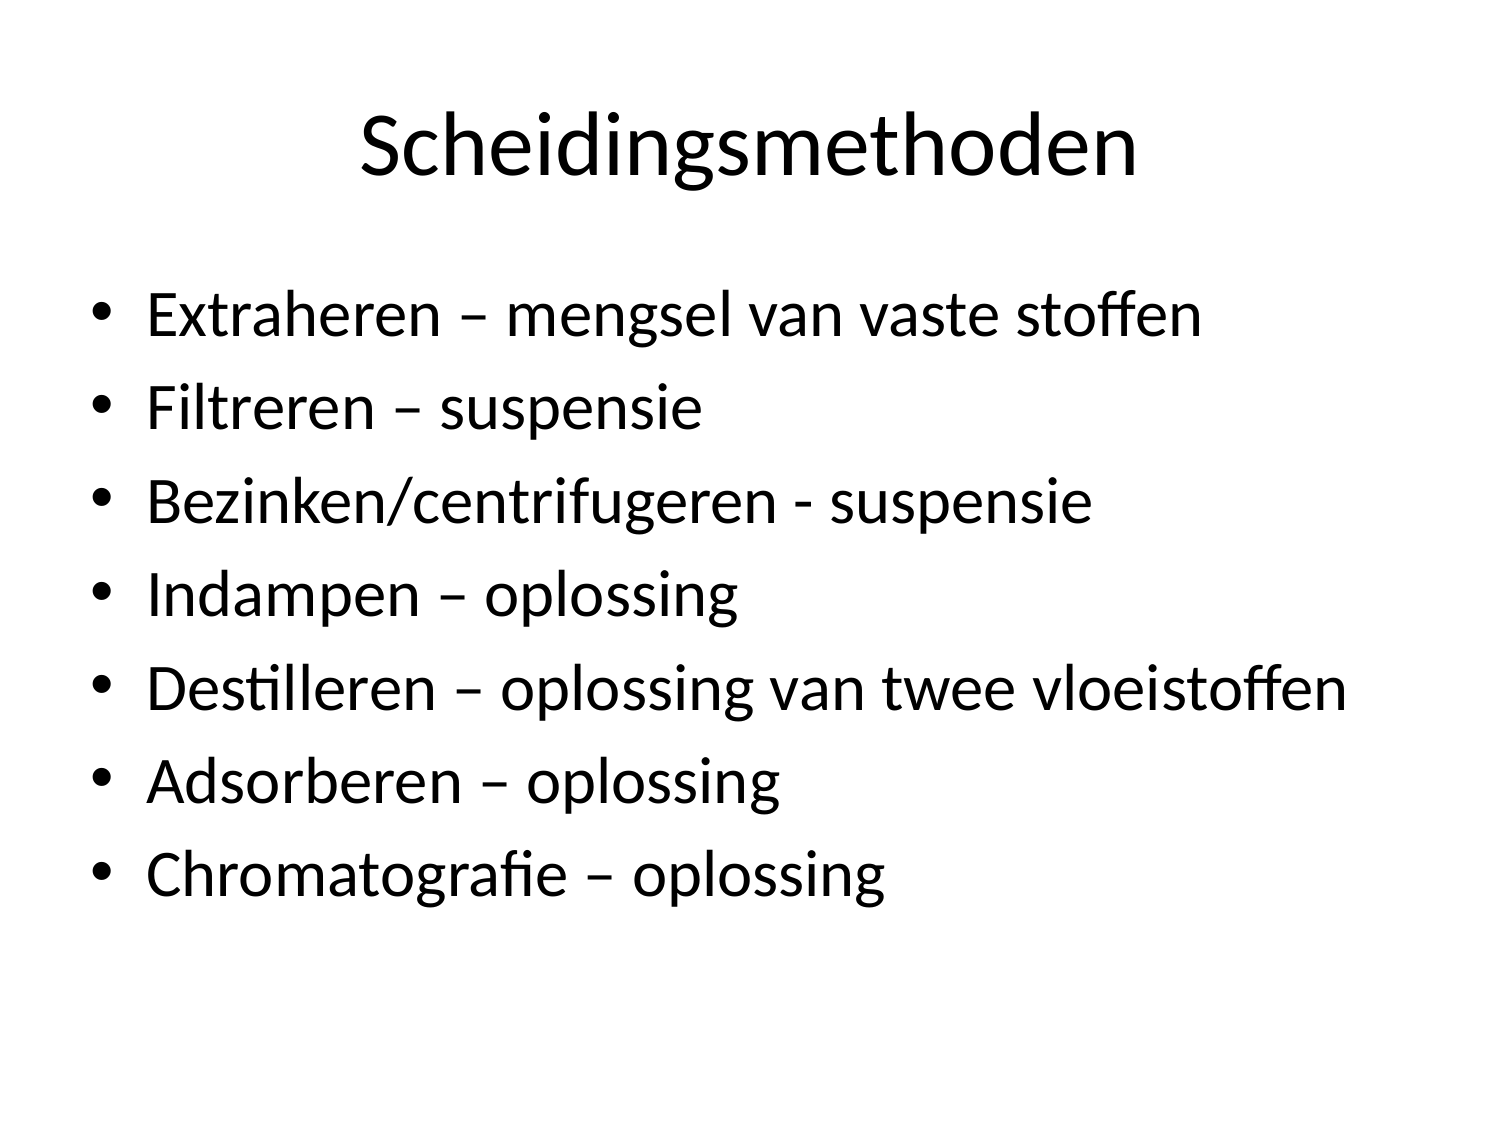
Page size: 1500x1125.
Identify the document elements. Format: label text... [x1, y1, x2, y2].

list Extraheren – mengsel van vaste stoffen Filtreren – suspensie Bezinken/centrifugeren - suspensie Indampen – oplossing Destilleren – oplossing van twee vloeistoffen Adsorberen – oplossing Chromatografie – oplossing [75, 262, 1425, 1005]
title Scheidingsmethoden [75, 45, 1425, 233]
